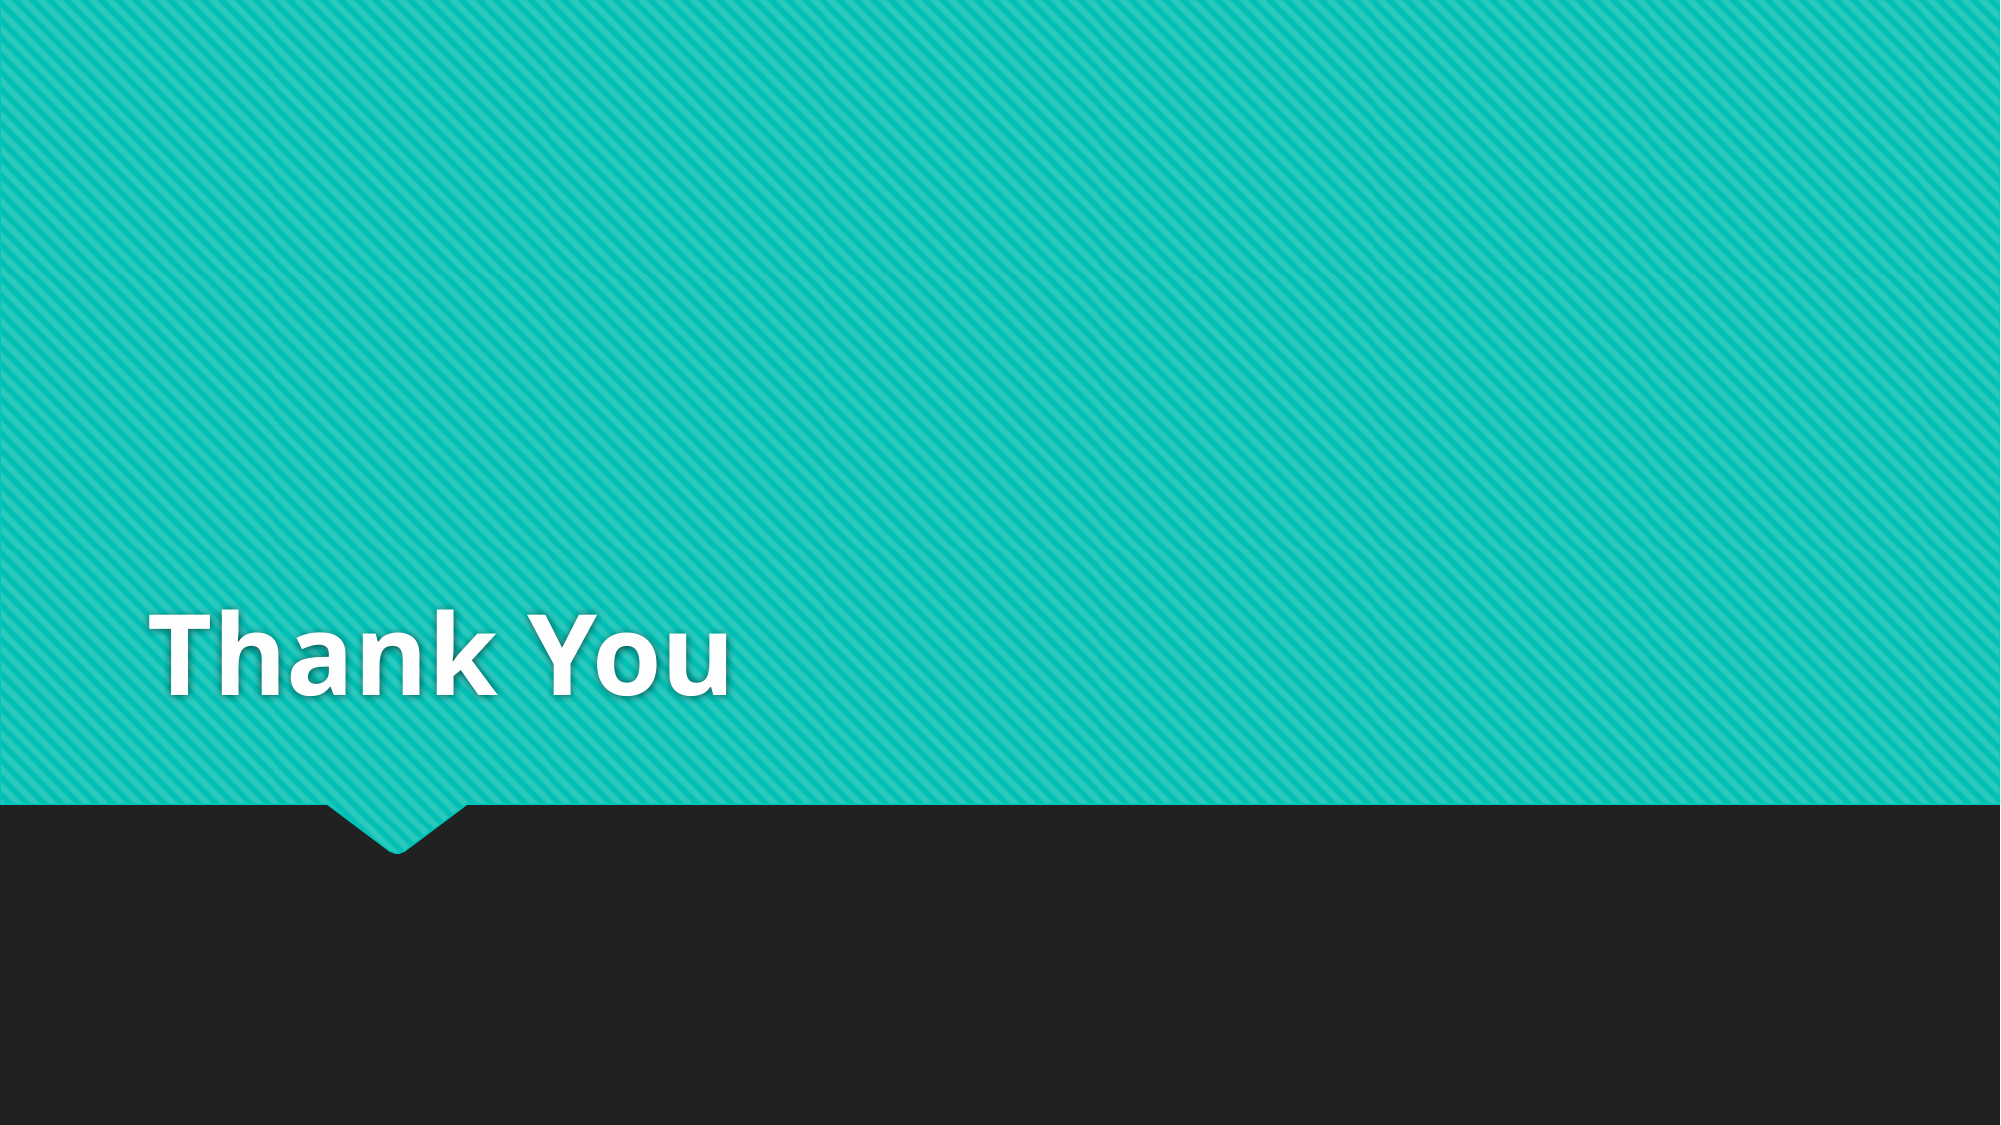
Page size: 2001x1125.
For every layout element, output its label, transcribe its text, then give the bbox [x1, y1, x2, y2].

title Thank You [132, 237, 1868, 726]
